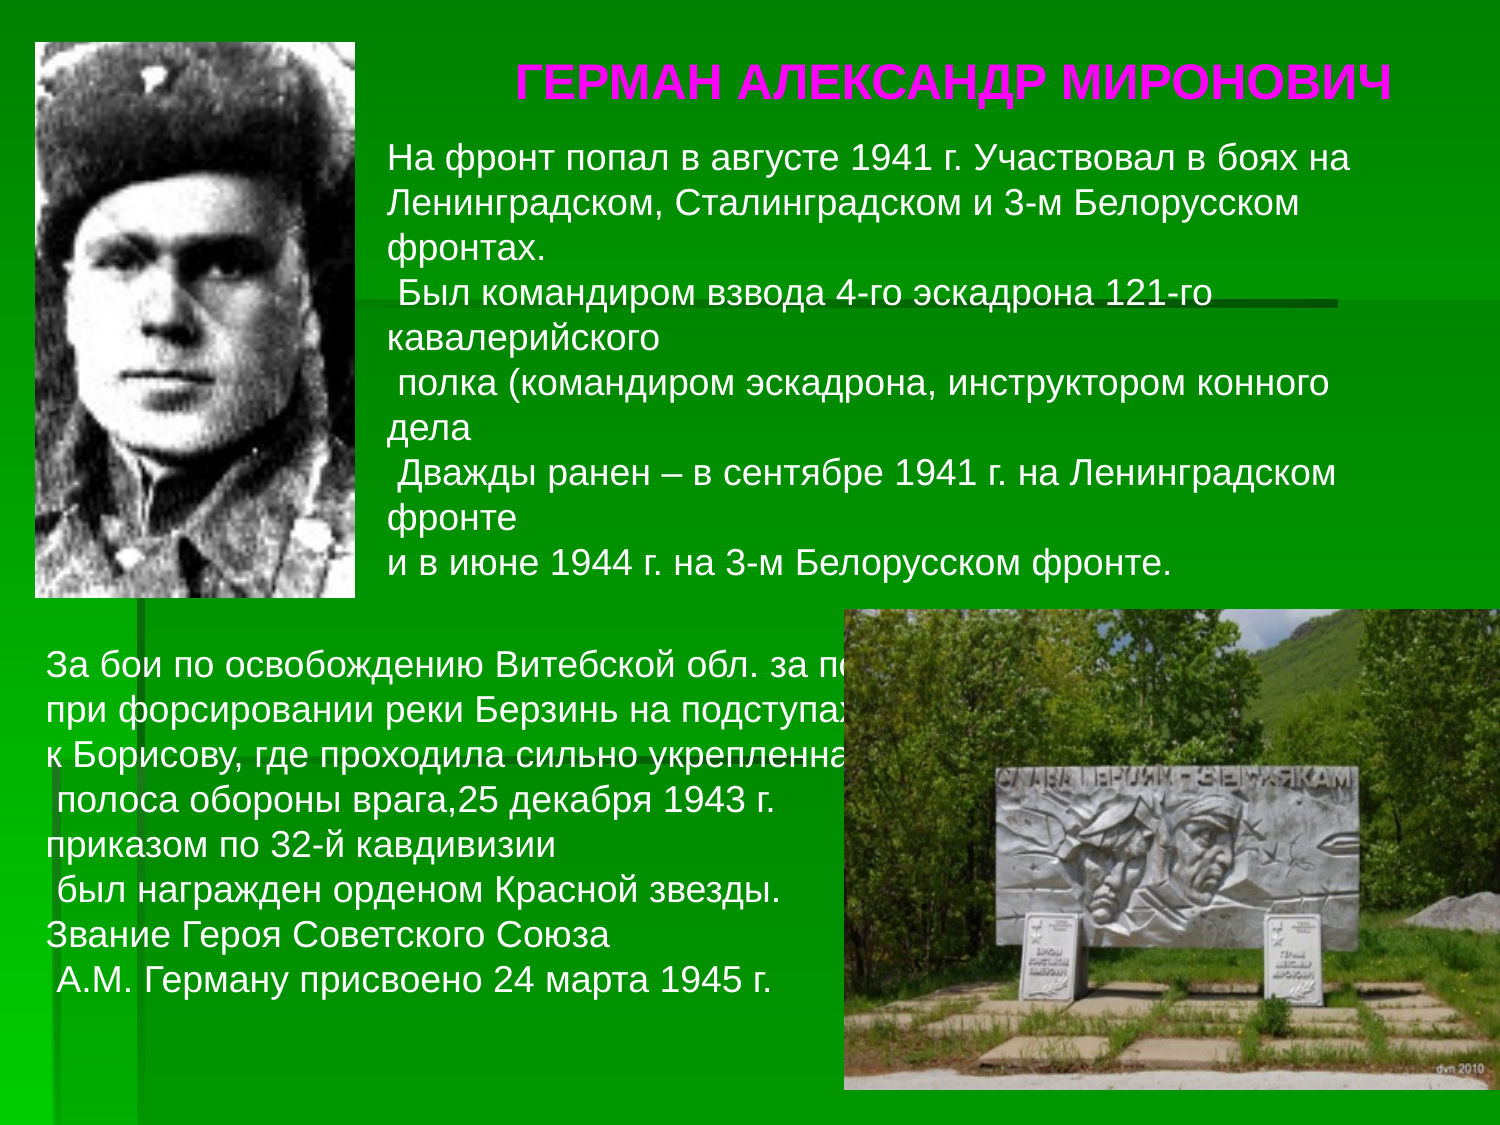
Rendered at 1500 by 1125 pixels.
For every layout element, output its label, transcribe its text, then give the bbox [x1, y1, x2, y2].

text_box За бои по освобождению Витебской обл. за подвиг при форсировании реки Берзинь на подступах к Борисову, где проходила сильно укрепленная полоса обороны врага,25 декабря 1943 г. приказом по 32-й кавдивизии был награжден орденом Красной звезды. Звание Героя Советского Союза А.М. Герману присвоено 24 марта 1945 г. [30, 632, 839, 1008]
picture [844, 609, 1500, 1090]
picture [35, 42, 355, 599]
text_box На фронт попал в августе 1941 г. Участвовал в боях на Ленинградском, Сталинградском и 3-м Белорусском фронтах. Был командиром взвода 4-го эскадрона 121-го кавалерийского полка (командиром эскадрона, инструктором конного дела Дважды ранен – в сентябре 1941 г. на Ленинградском фронте и в июне 1944 г. на 3-м Белорусском фронте. [372, 126, 1435, 436]
text_box ГЕРМАН АЛЕКСАНДР МИРОНОВИЧ [407, 42, 1500, 117]
text_box На фронт попал в августе 1941 г. Участвовал в боях на Ленинградском, Сталинградском и 3-м Белорусском фронтах. Был командиром взвода 4-го эскадрона 121-го кавалерийского полка (командиром эскадрона, инструктором конного дела Дважды ранен – в сентябре 1941 г. на Ленинградском фронте и в июне 1944 г. на 3-м Белорусском фронте. [372, 437, 1435, 632]
